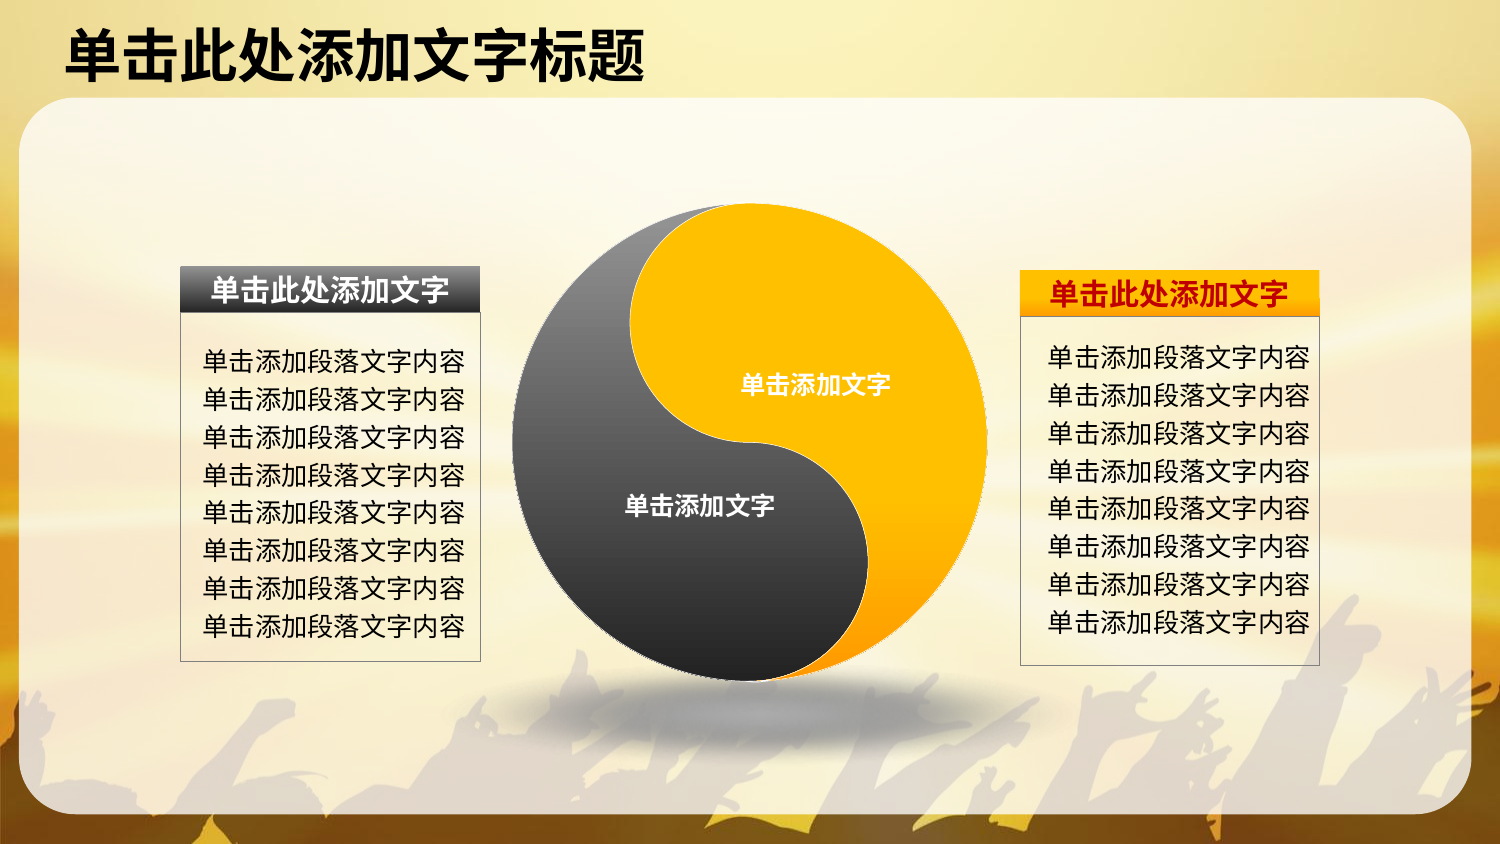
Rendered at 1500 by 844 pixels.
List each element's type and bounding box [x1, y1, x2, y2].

text_box [512, 196, 988, 688]
text_box [180, 266, 482, 661]
text_box [436, 660, 1085, 767]
text_box [1019, 270, 1328, 666]
picture [0, 0, 1500, 844]
